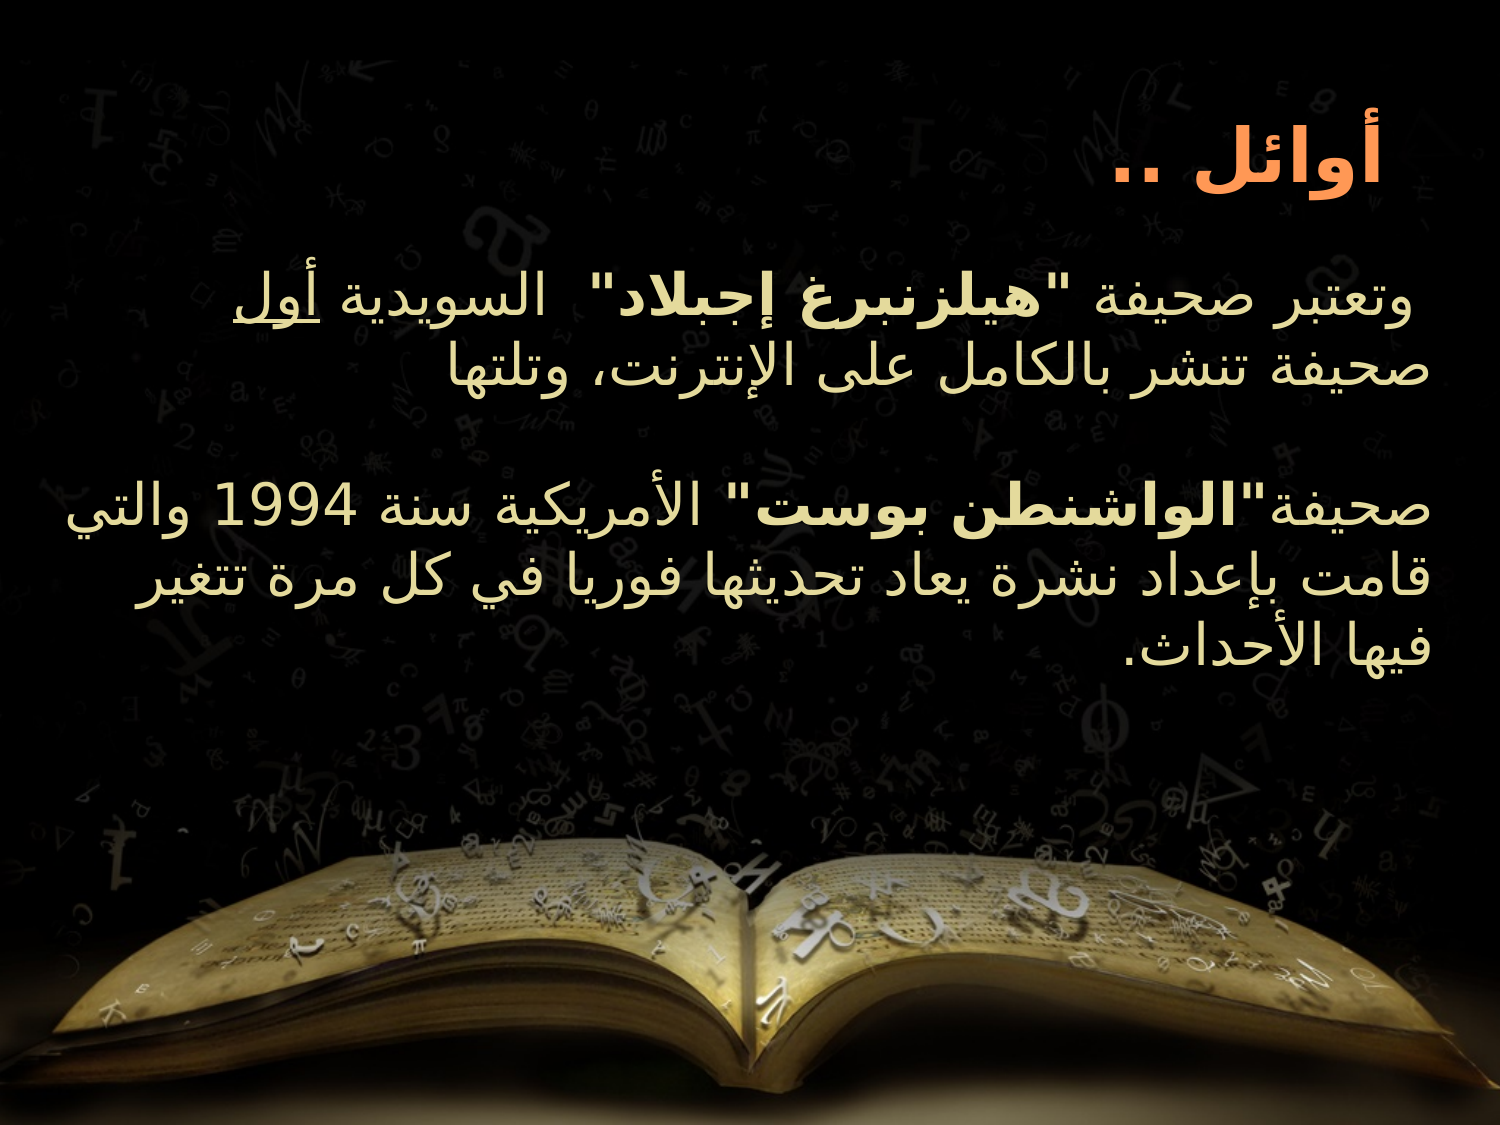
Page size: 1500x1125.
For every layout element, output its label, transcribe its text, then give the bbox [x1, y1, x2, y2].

picture [0, 0, 1500, 1125]
text_box أوائل .. [274, 99, 1400, 205]
text_box وتعتبر صحيفة "هيلزنبرغ إجبلاد" السويدية أول صحيفة تنشر بالكامل على الإنترنت، وتلتها صحيفة"الواشنطن بوست" الأمريكية سنة 1994 والتي قامت بإعداد نشرة يعاد تحديثها فوريا في كل مرة تتغير فيها الأحداث. [37, 249, 1449, 755]
